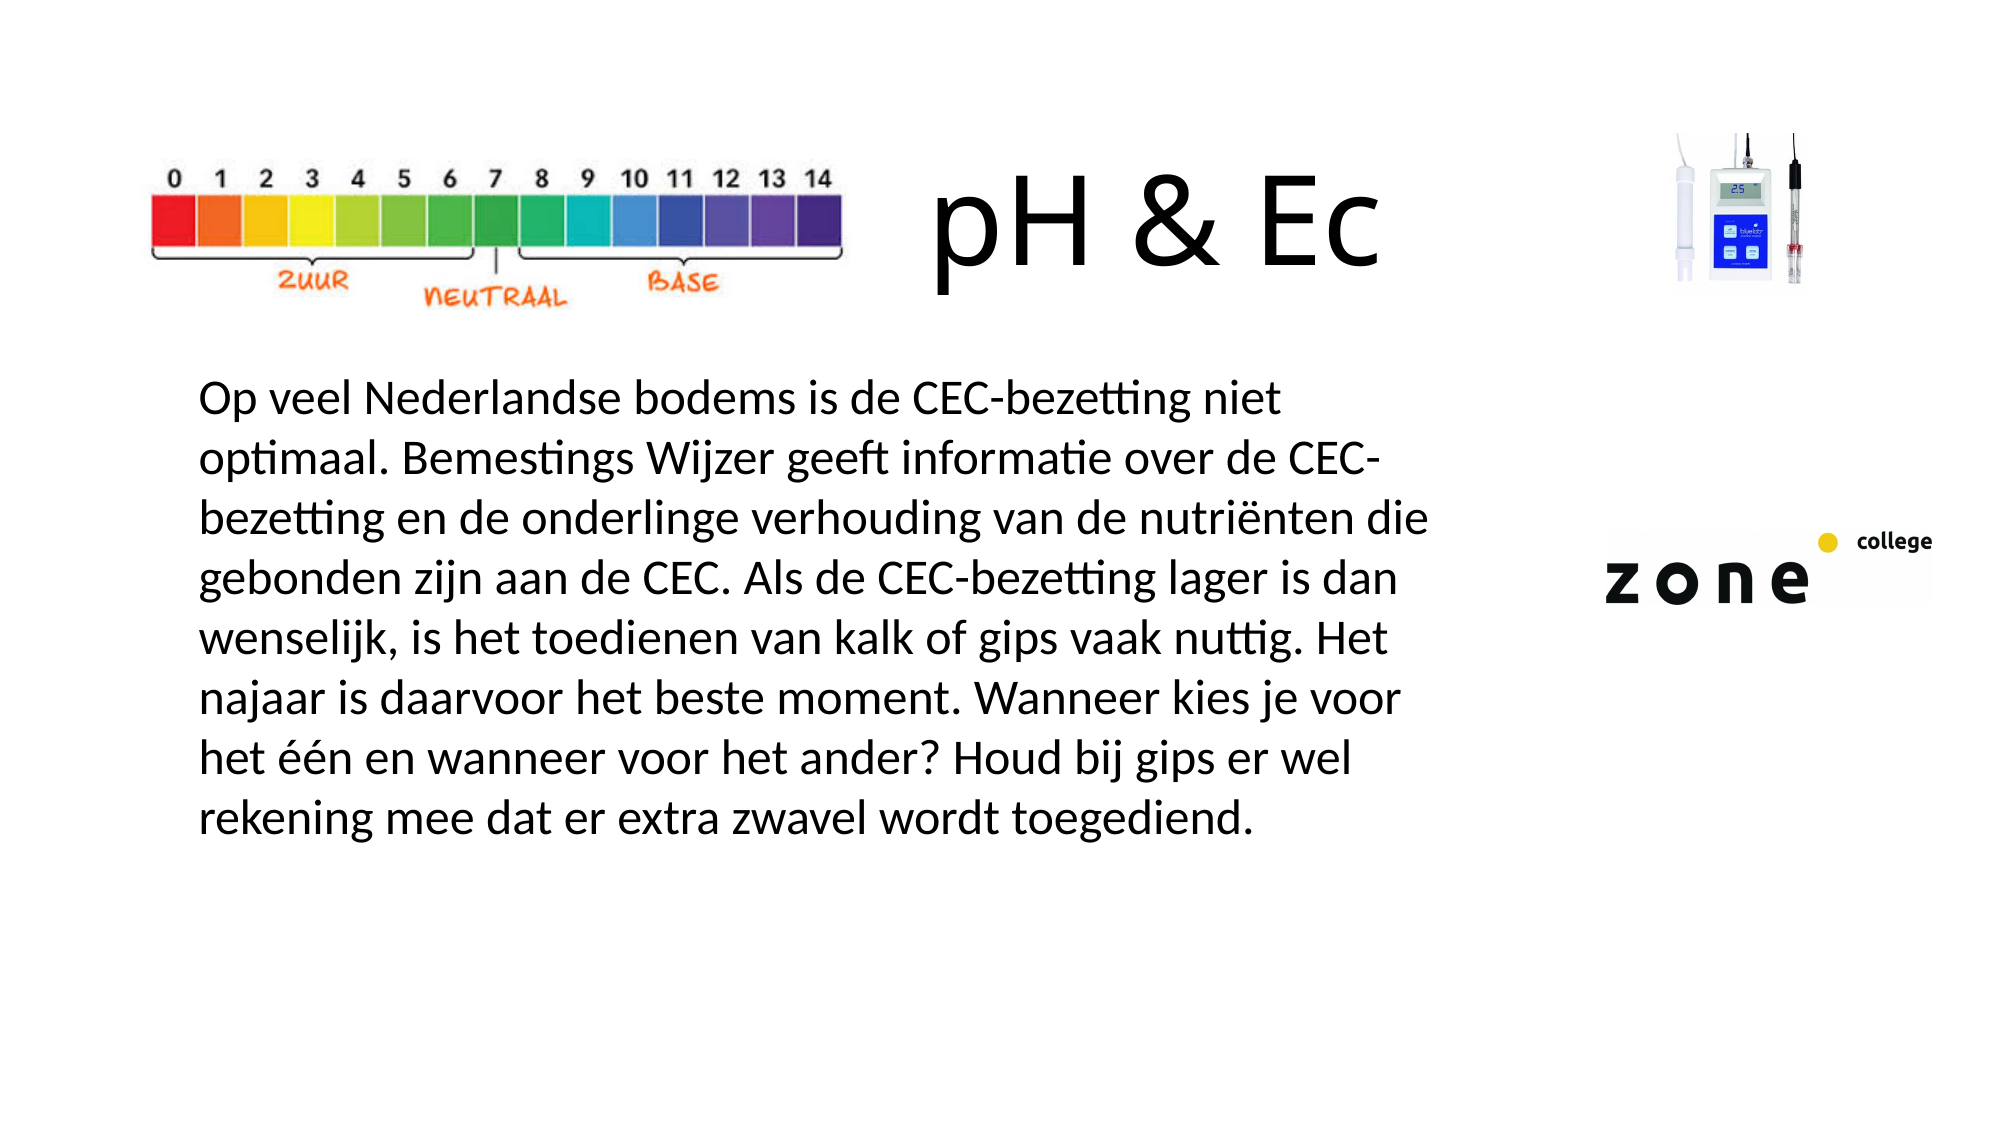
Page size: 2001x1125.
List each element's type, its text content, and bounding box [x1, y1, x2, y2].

picture [1606, 531, 1932, 605]
picture [136, 147, 860, 318]
picture [1654, 133, 1821, 299]
text_box pH & Ec [912, 133, 1399, 298]
text_box Op veel Nederlandse bodems is de CEC-bezetting niet optimaal. Bemestings Wijzer geeft informatie over de CEC-bezetting en de onderlinge verhouding van de nutriënten die gebonden zijn aan de CEC. Als de CEC-bezetting lager is dan wenselijk, is het toedienen van kalk of gips vaak nuttig. Het najaar is daarvoor het beste moment. Wanneer kies je voor het één en wanneer voor het ander? Houd bij gips er wel rekening mee dat er extra zwavel wordt toegediend. [183, 356, 1489, 897]
